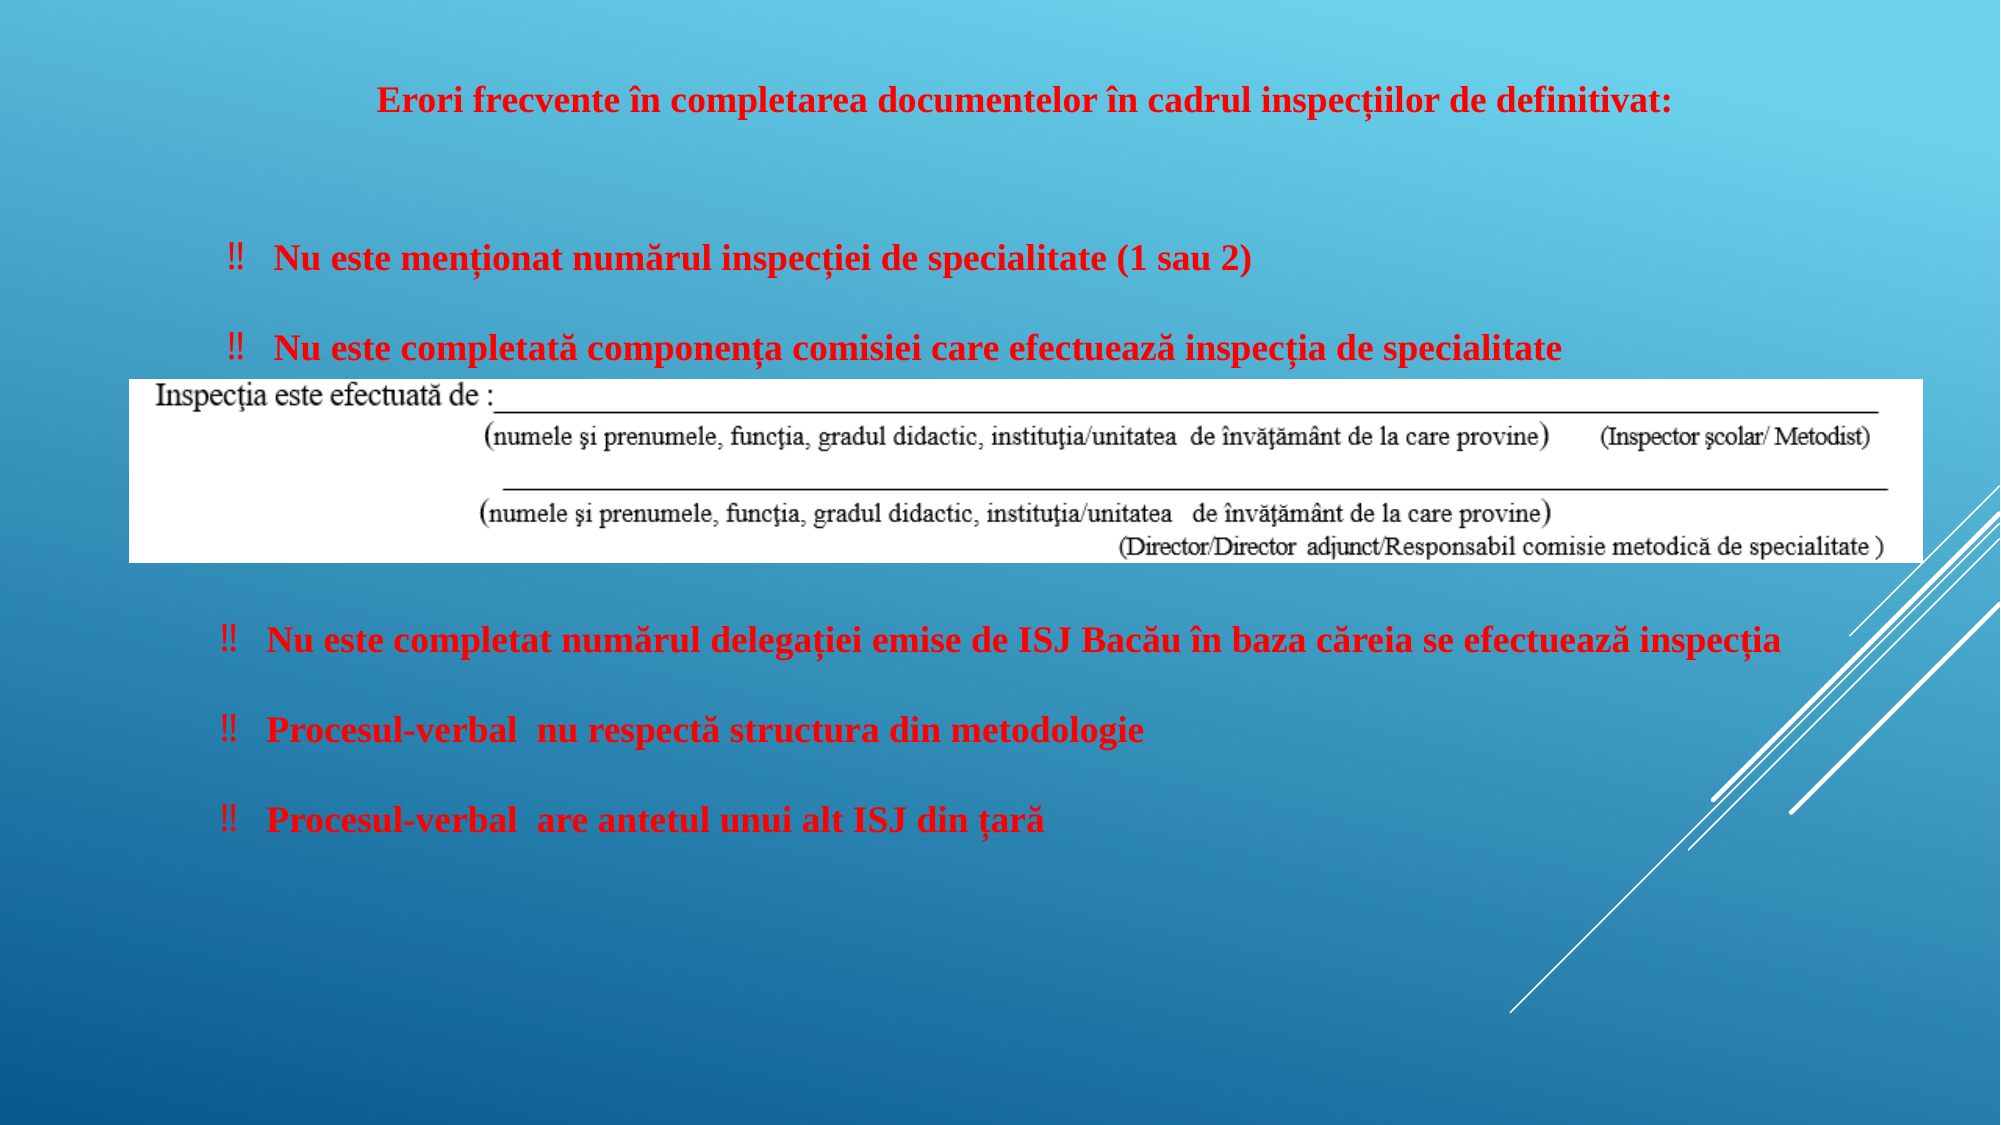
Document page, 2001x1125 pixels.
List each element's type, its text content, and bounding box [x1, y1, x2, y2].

text_box Erori frecvente în completarea documentelor în cadrul inspecțiilor de definitivat: Nu este menționat numărul inspecției de specialitate (1 sau 2) Nu este completată componența comisiei care efectuează inspecția de specialitate [211, 45, 2000, 645]
picture [129, 379, 1923, 563]
text_box Nu este completat numărul delegației emise de ISJ Bacău în baza căreia se efectuează inspecția Procesul-verbal nu respectă structura din metodologie Procesul-verbal are antetul unui alt ISJ din țară [204, 563, 1848, 1005]
